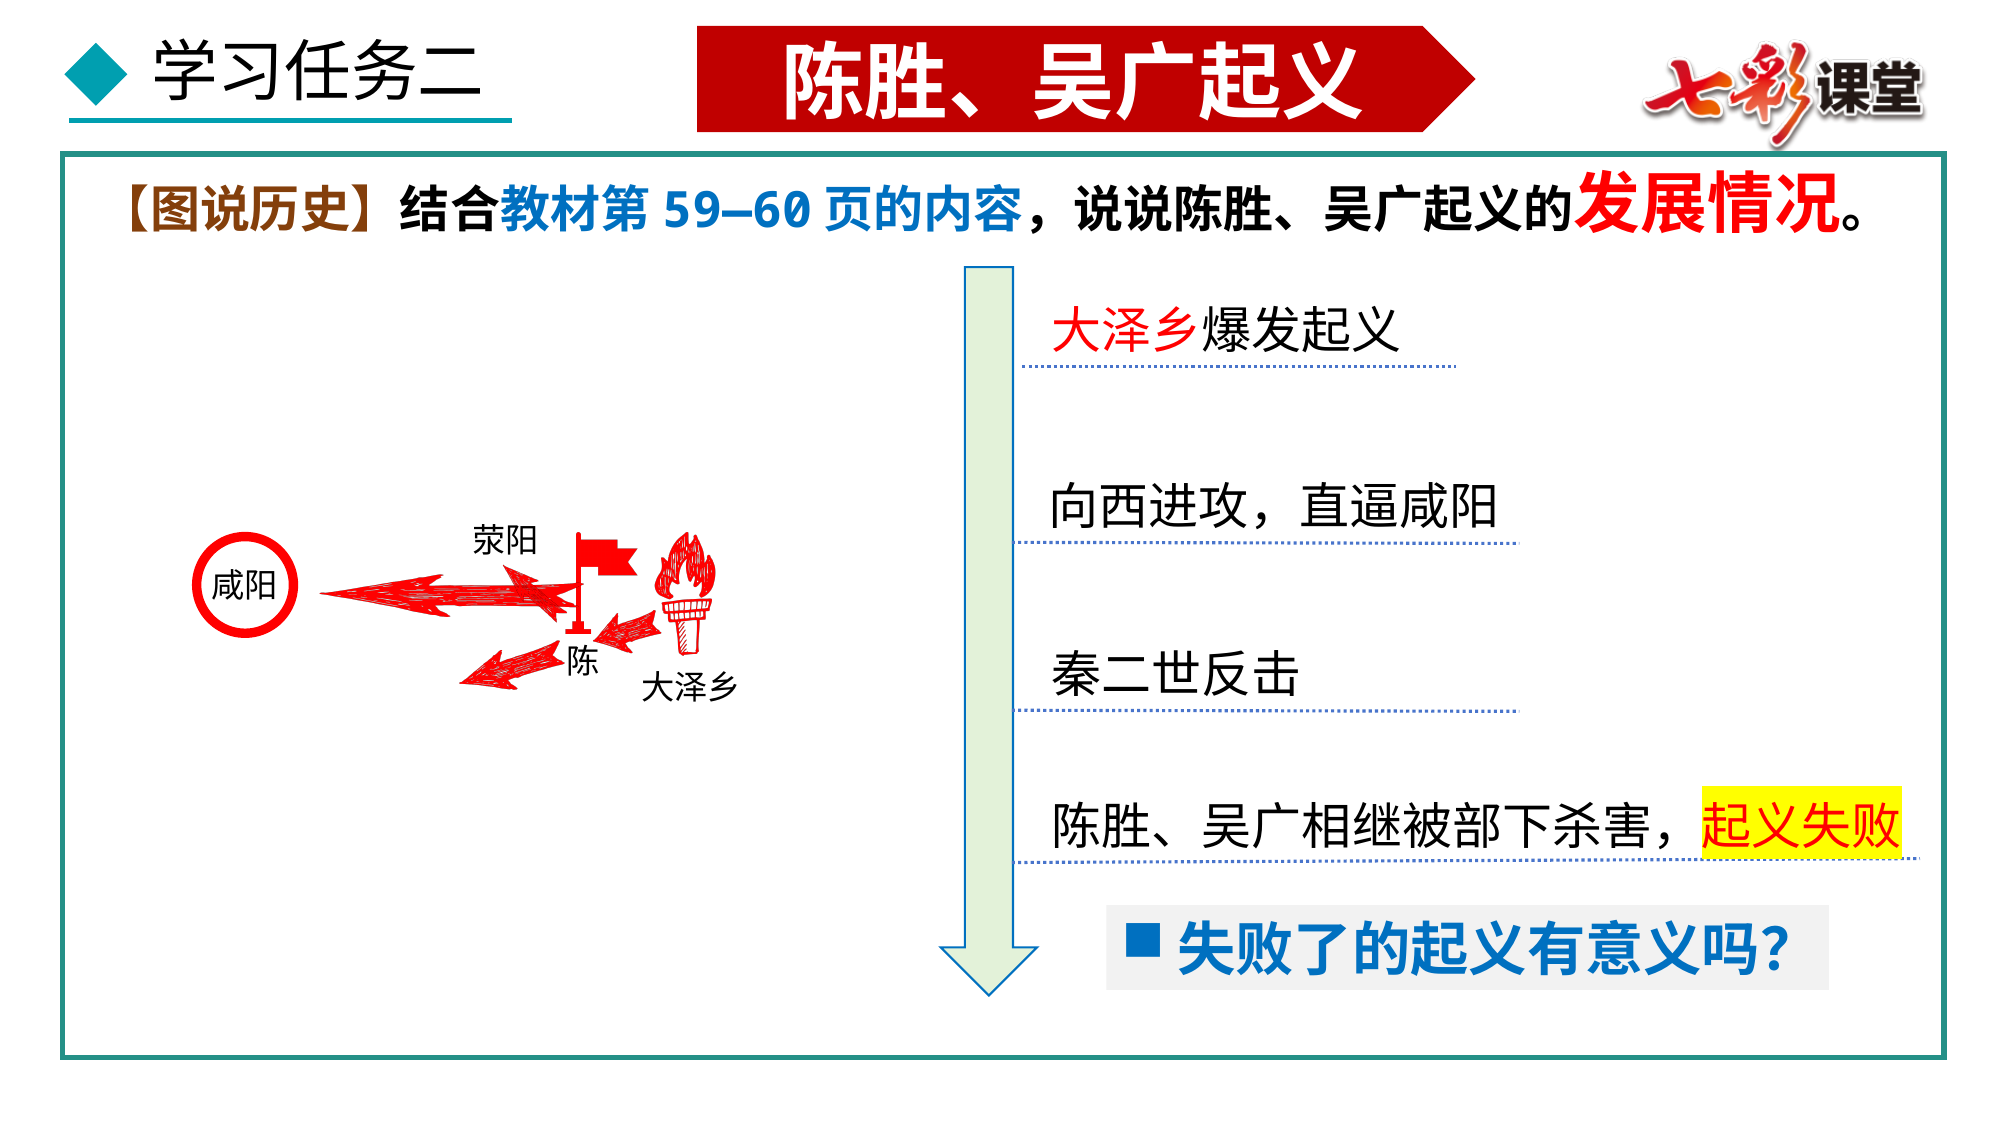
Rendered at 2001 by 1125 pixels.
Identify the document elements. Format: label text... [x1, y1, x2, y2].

text_box 失败了的起义有意义吗？ [1106, 905, 1829, 990]
picture [319, 531, 747, 717]
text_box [1021, 290, 1485, 367]
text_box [1011, 634, 1769, 712]
text_box [204, 535, 286, 557]
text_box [1011, 786, 2000, 863]
picture [1638, 35, 1932, 151]
text_box 【图说历史】结合教材第59—60页的内容，说说陈胜、吴广起义的发展情况。 [85, 153, 1893, 249]
text_box 大泽乡 [626, 658, 764, 714]
text_box 陈胜、吴广起义 [696, 24, 1478, 134]
text_box 咸阳 [196, 557, 299, 612]
text_box [938, 266, 1040, 997]
text_box 荥阳 [457, 511, 560, 560]
text_box [203, 612, 287, 635]
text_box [1011, 466, 1766, 544]
text_box 陈 [567, 634, 623, 688]
